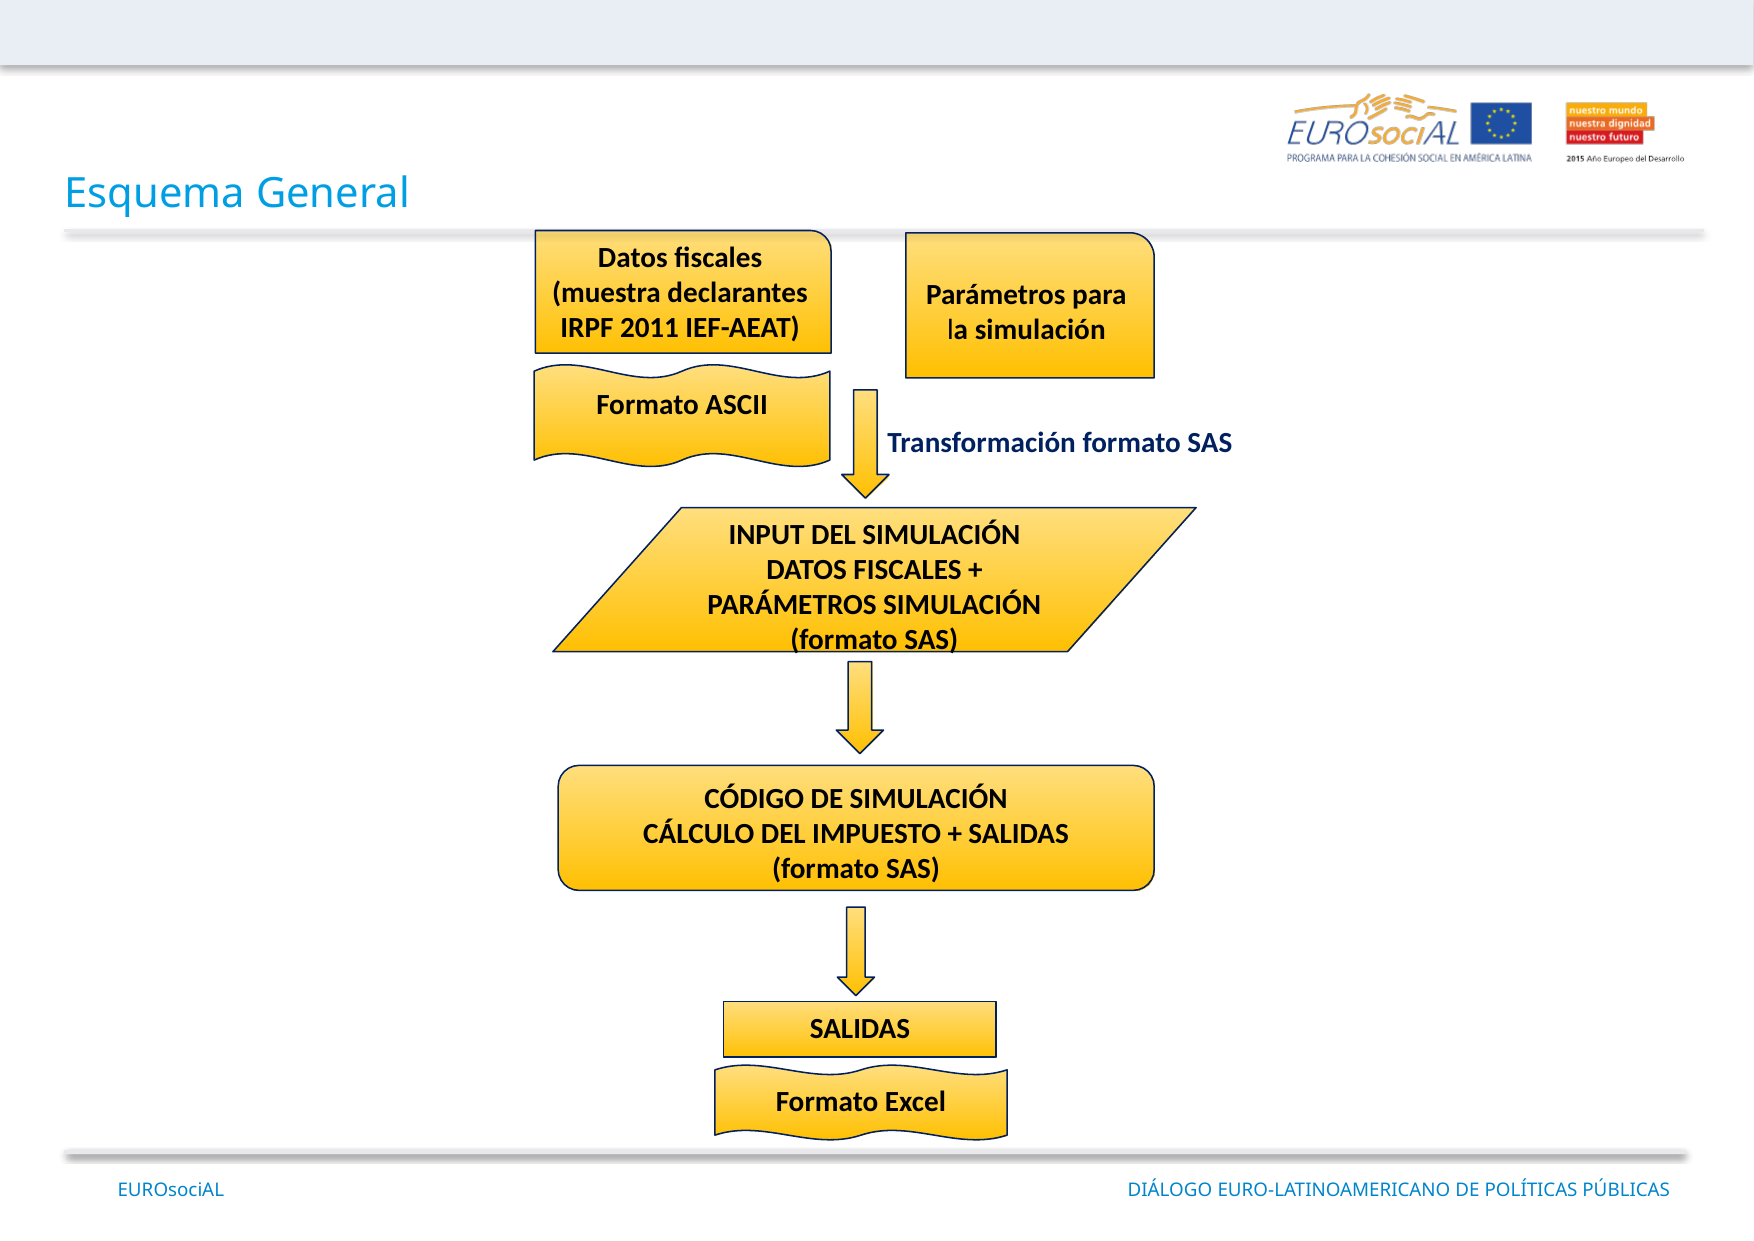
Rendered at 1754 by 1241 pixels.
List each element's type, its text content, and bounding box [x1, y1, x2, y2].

text_box CÓDIGO DE SIMULACIÓN CÁLCULO DEL IMPUESTO + SALIDAS (formato SAS) [558, 765, 1155, 891]
text_box Parámetros para la simulación [905, 242, 1155, 378]
text_box Formato Excel [714, 1065, 1008, 1140]
text_box [837, 907, 875, 996]
text_box Transformación formato SAS [853, 415, 1267, 473]
text_box Esquema General [49, 158, 1628, 233]
text_box SALIDAS [723, 1001, 997, 1058]
text_box Datos fiscales (muestra declarantes IRPF 2011 IEF-AEAT) [535, 242, 832, 354]
text_box [841, 473, 889, 499]
text_box [853, 389, 878, 415]
text_box [836, 661, 884, 754]
text_box INPUT DEL SIMULACIÓN DATOS FISCALES + PARÁMETROS SIMULACIÓN (formato SAS) [552, 507, 1197, 652]
text_box Formato ASCII [534, 364, 830, 467]
picture [1278, 88, 1692, 173]
